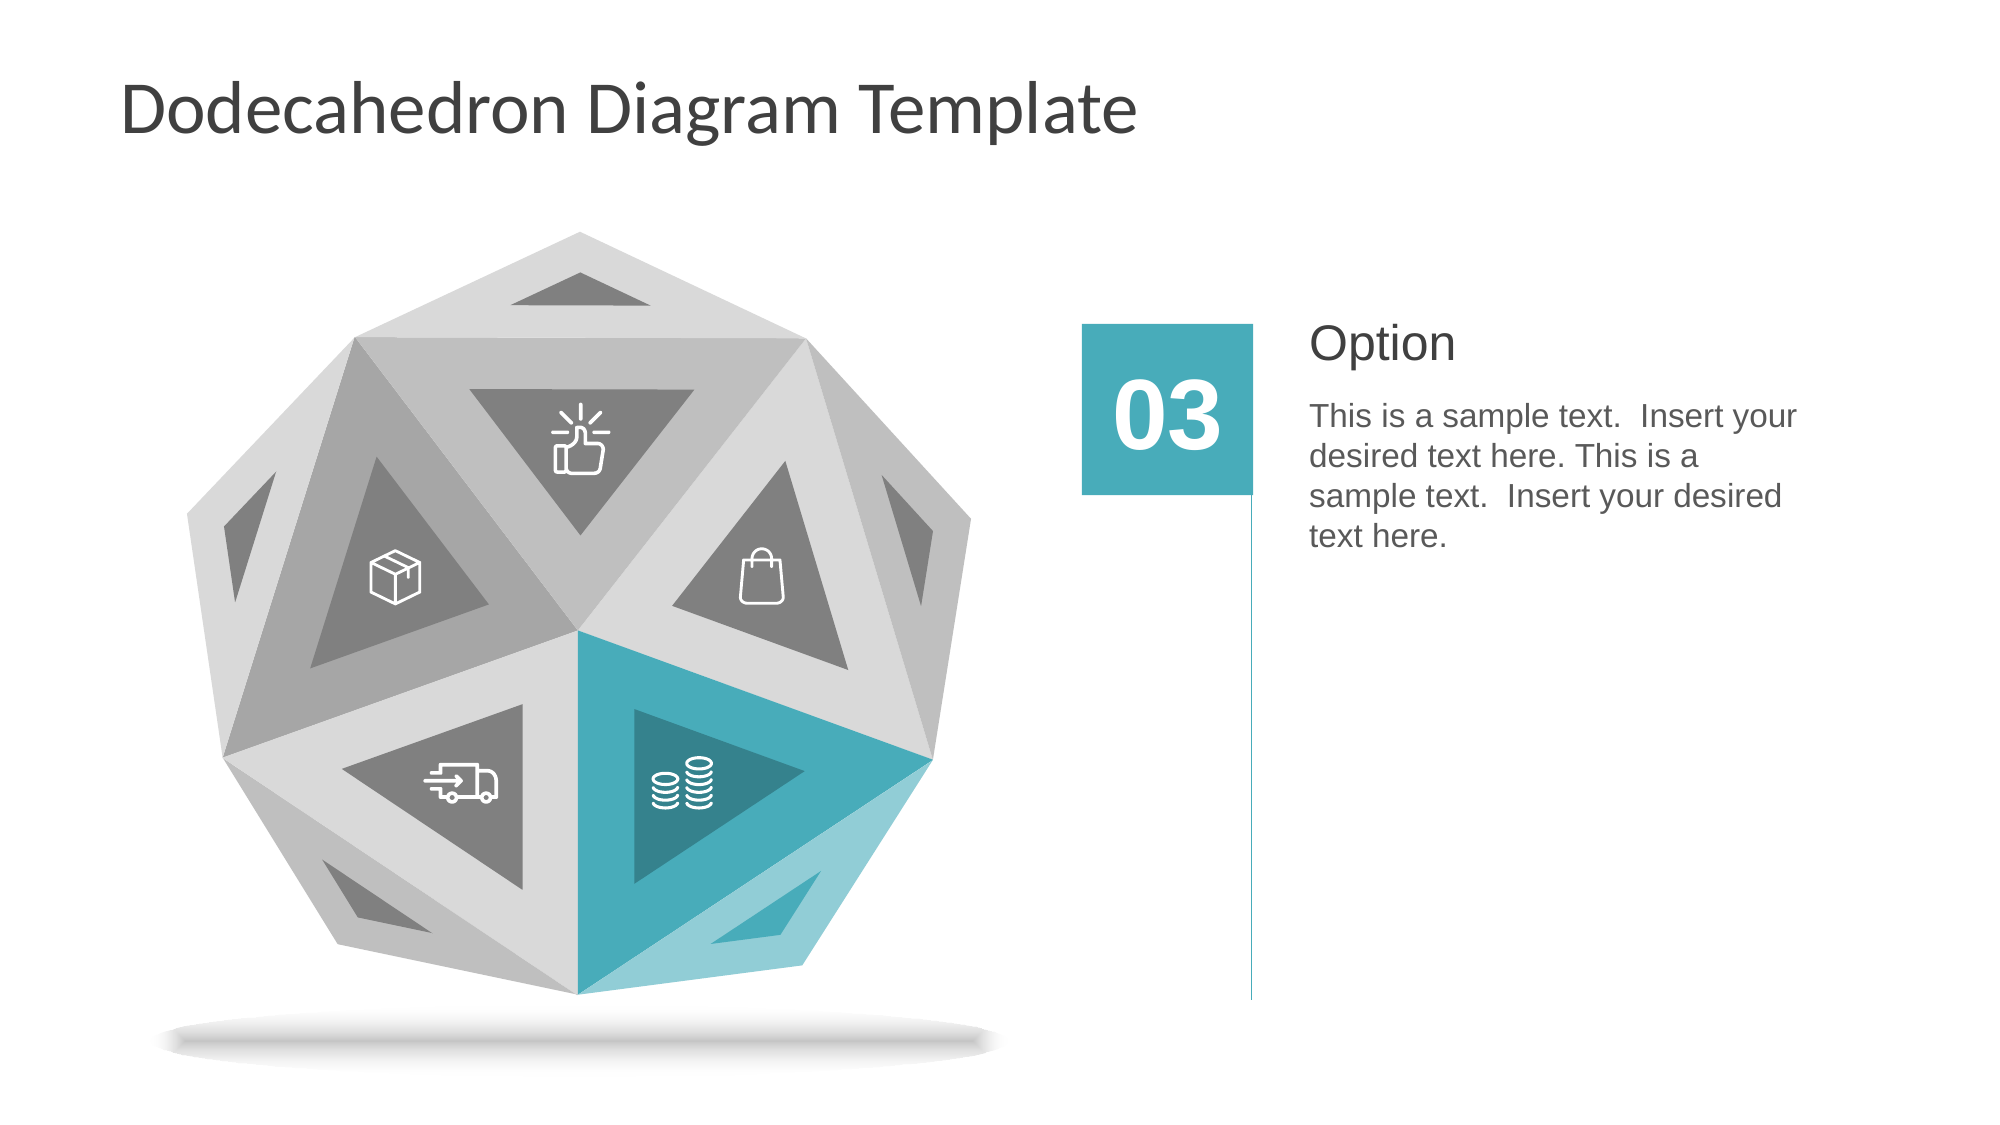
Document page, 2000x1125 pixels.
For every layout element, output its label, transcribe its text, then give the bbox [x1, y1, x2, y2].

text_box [1081, 302, 1816, 1000]
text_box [651, 755, 714, 810]
text_box [149, 1004, 1009, 1077]
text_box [423, 762, 499, 804]
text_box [550, 402, 611, 476]
title Dodecahedron Diagram Template [99, 45, 1900, 162]
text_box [186, 231, 972, 996]
